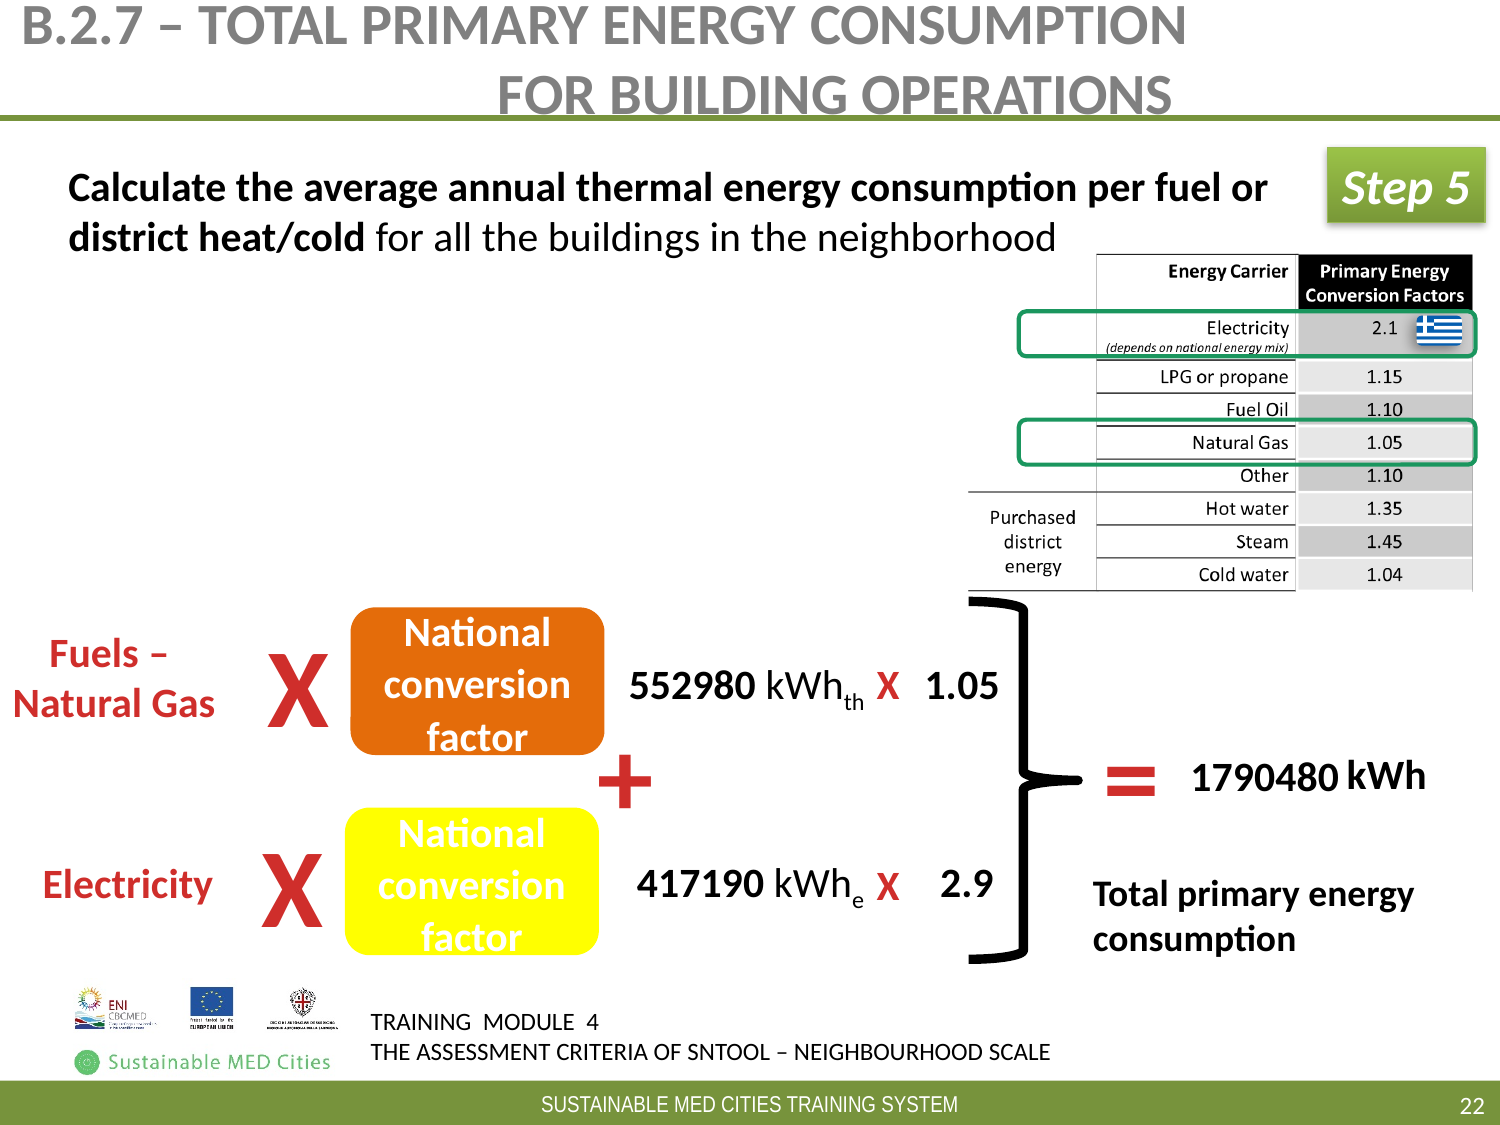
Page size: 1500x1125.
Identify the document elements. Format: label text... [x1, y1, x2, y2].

picture [62, 978, 356, 1080]
slide_number 22 [1399, 1074, 1500, 1125]
text_box Calculate the average annual thermal energy consumption per fuel or district heat/cold for all the buildings in the neighborhood [53, 152, 1366, 317]
picture [968, 251, 1474, 599]
text_box Step 5 [1327, 147, 1486, 223]
title B.2.7 – TOTAL PRIMARY ENERGY CONSUMPTION FOR BUILDING OPERATIONS [0, 0, 1500, 115]
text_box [0, 601, 1450, 968]
